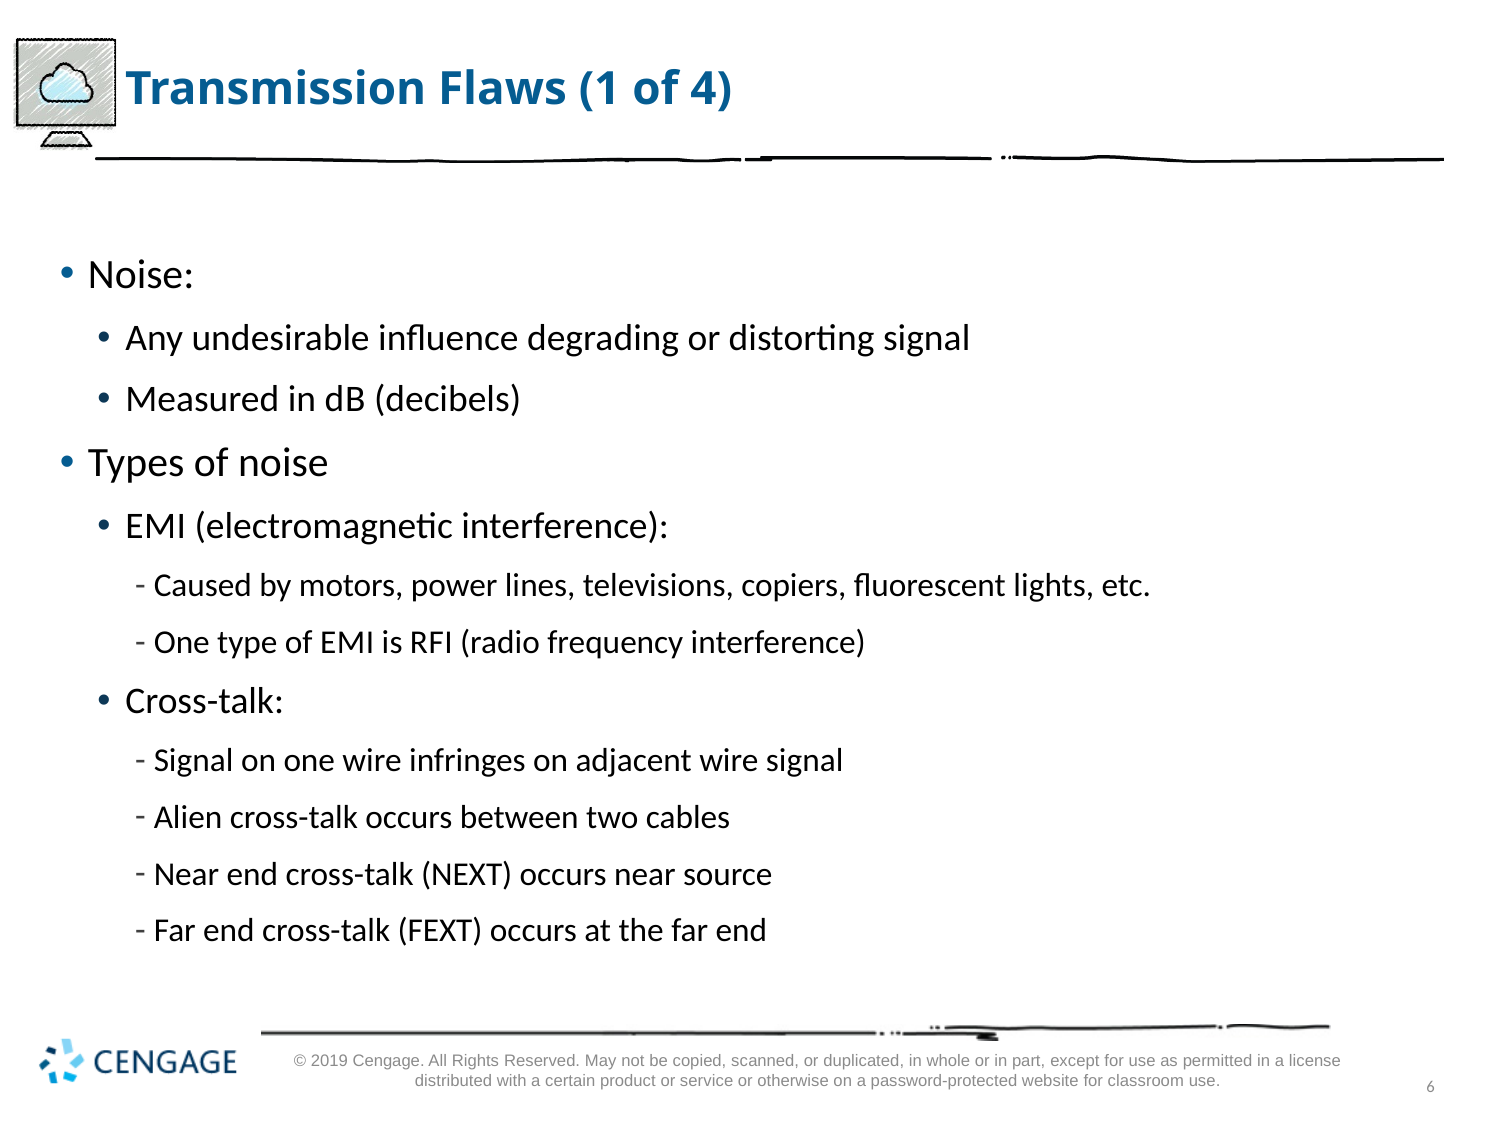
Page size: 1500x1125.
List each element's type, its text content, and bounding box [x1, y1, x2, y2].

picture [261, 1024, 1331, 1041]
list Noise: Any undesirable influence degrading or distorting signal Measured in d B (decibels) Types of noise E M I (electromagnetic interference): Caused by motors, power lines, televisions, copiers, fluorescent lights, etc. One type of E M I is R F I (radio frequency interference) Cross-talk: Signal on one wire infringes on adjacent wire signal Alien cross-talk occurs between two cables Near end cross-talk (NEXT) occurs near source Far end cross-talk (FEXT) occurs at the far end [59, 252, 1441, 957]
picture [19, 1025, 249, 1096]
footer © 2019 Cengage. All Rights Reserved. May not be copied, scanned, or duplicated, in whole or in part, except for use as permitted in a license distributed with a certain product or service or otherwise on a password-protected website for classroom use. [262, 1050, 1375, 1091]
picture [95, 155, 1444, 163]
picture [13, 36, 117, 151]
title Transmission Flaws (1 of 4) [125, 66, 1442, 116]
